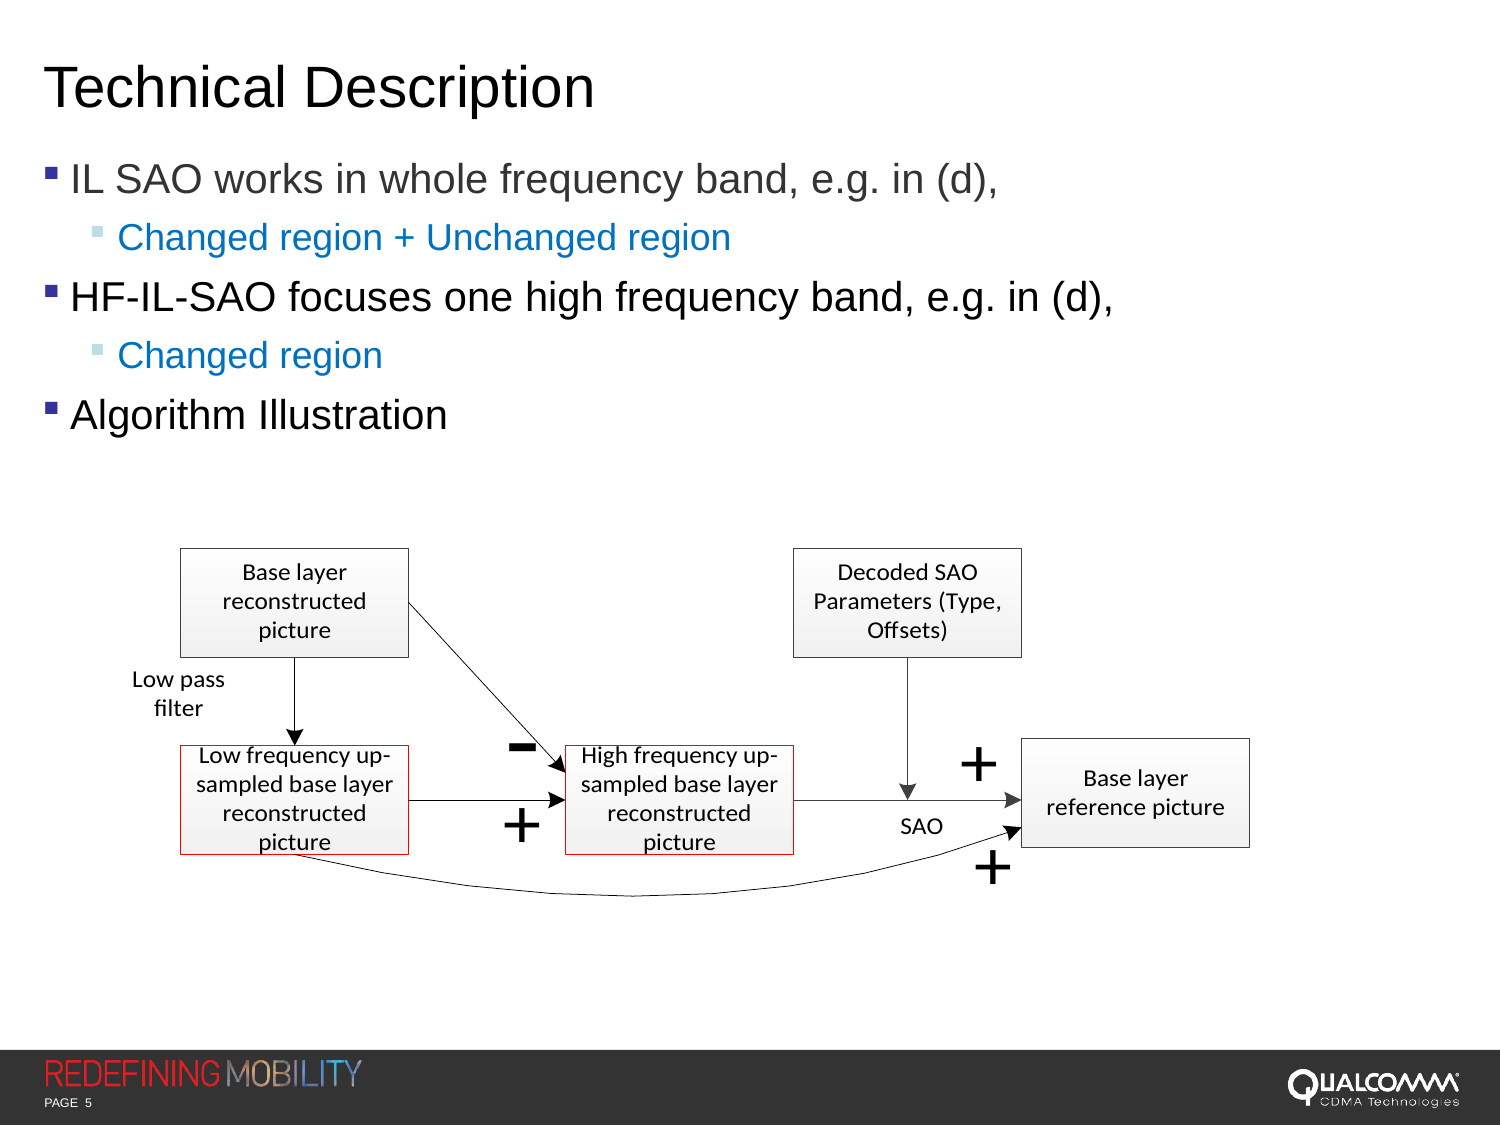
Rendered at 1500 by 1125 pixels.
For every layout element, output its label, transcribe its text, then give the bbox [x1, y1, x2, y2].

list IL SAO works in whole frequency band, e.g. in (d), Changed region + Unchanged region HF-IL-SAO focuses one high frequency band, e.g. in (d), Changed region Algorithm Illustration [26, 148, 1457, 1021]
picture [30, 1048, 372, 1099]
picture [1278, 1058, 1478, 1114]
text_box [88, 142, 1500, 982]
title Technical Description [28, 44, 1462, 138]
